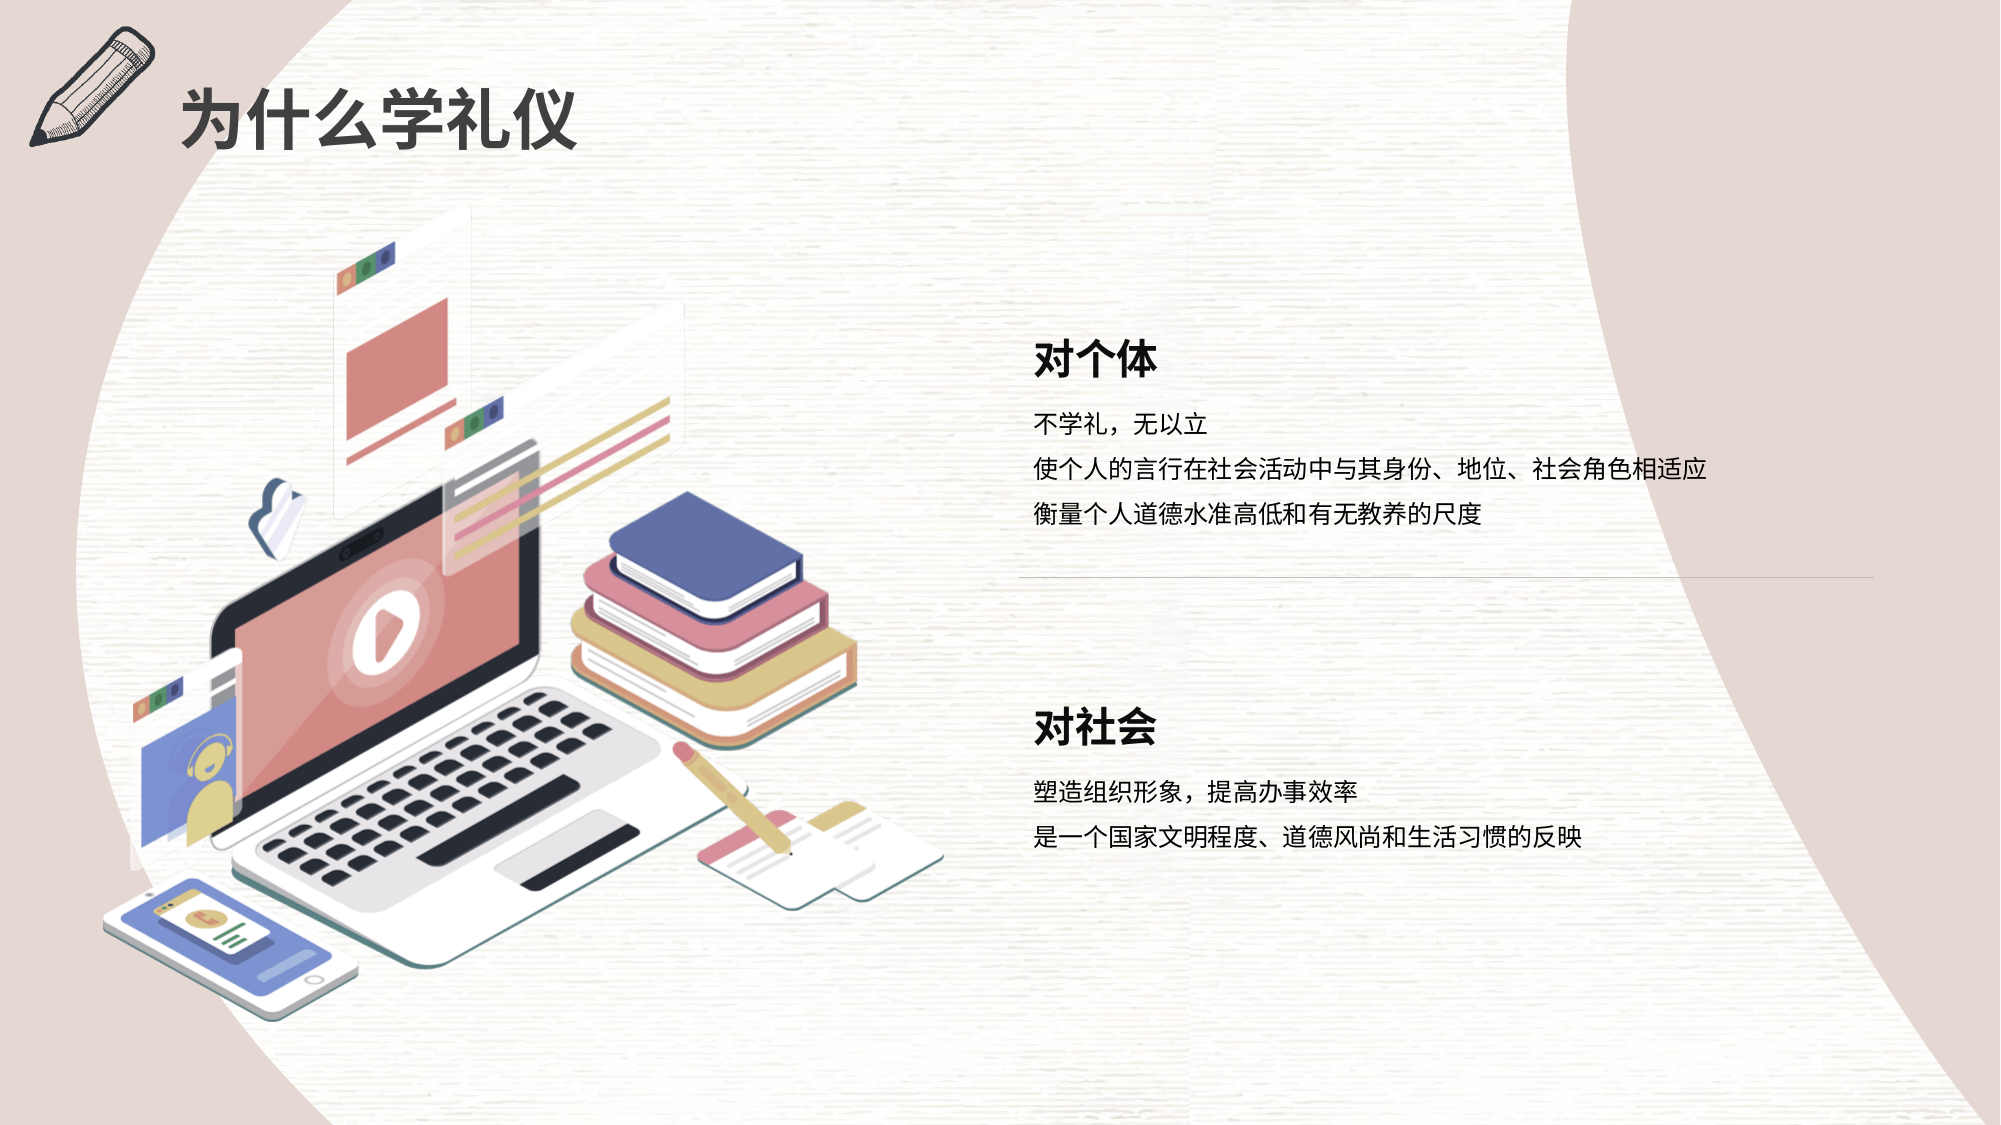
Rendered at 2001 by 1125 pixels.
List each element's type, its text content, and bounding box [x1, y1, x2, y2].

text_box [1018, 317, 1937, 533]
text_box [1018, 686, 1937, 855]
text_box 为什么学礼仪 [165, 70, 944, 165]
picture [77, 0, 1985, 1125]
picture [14, 16, 165, 167]
